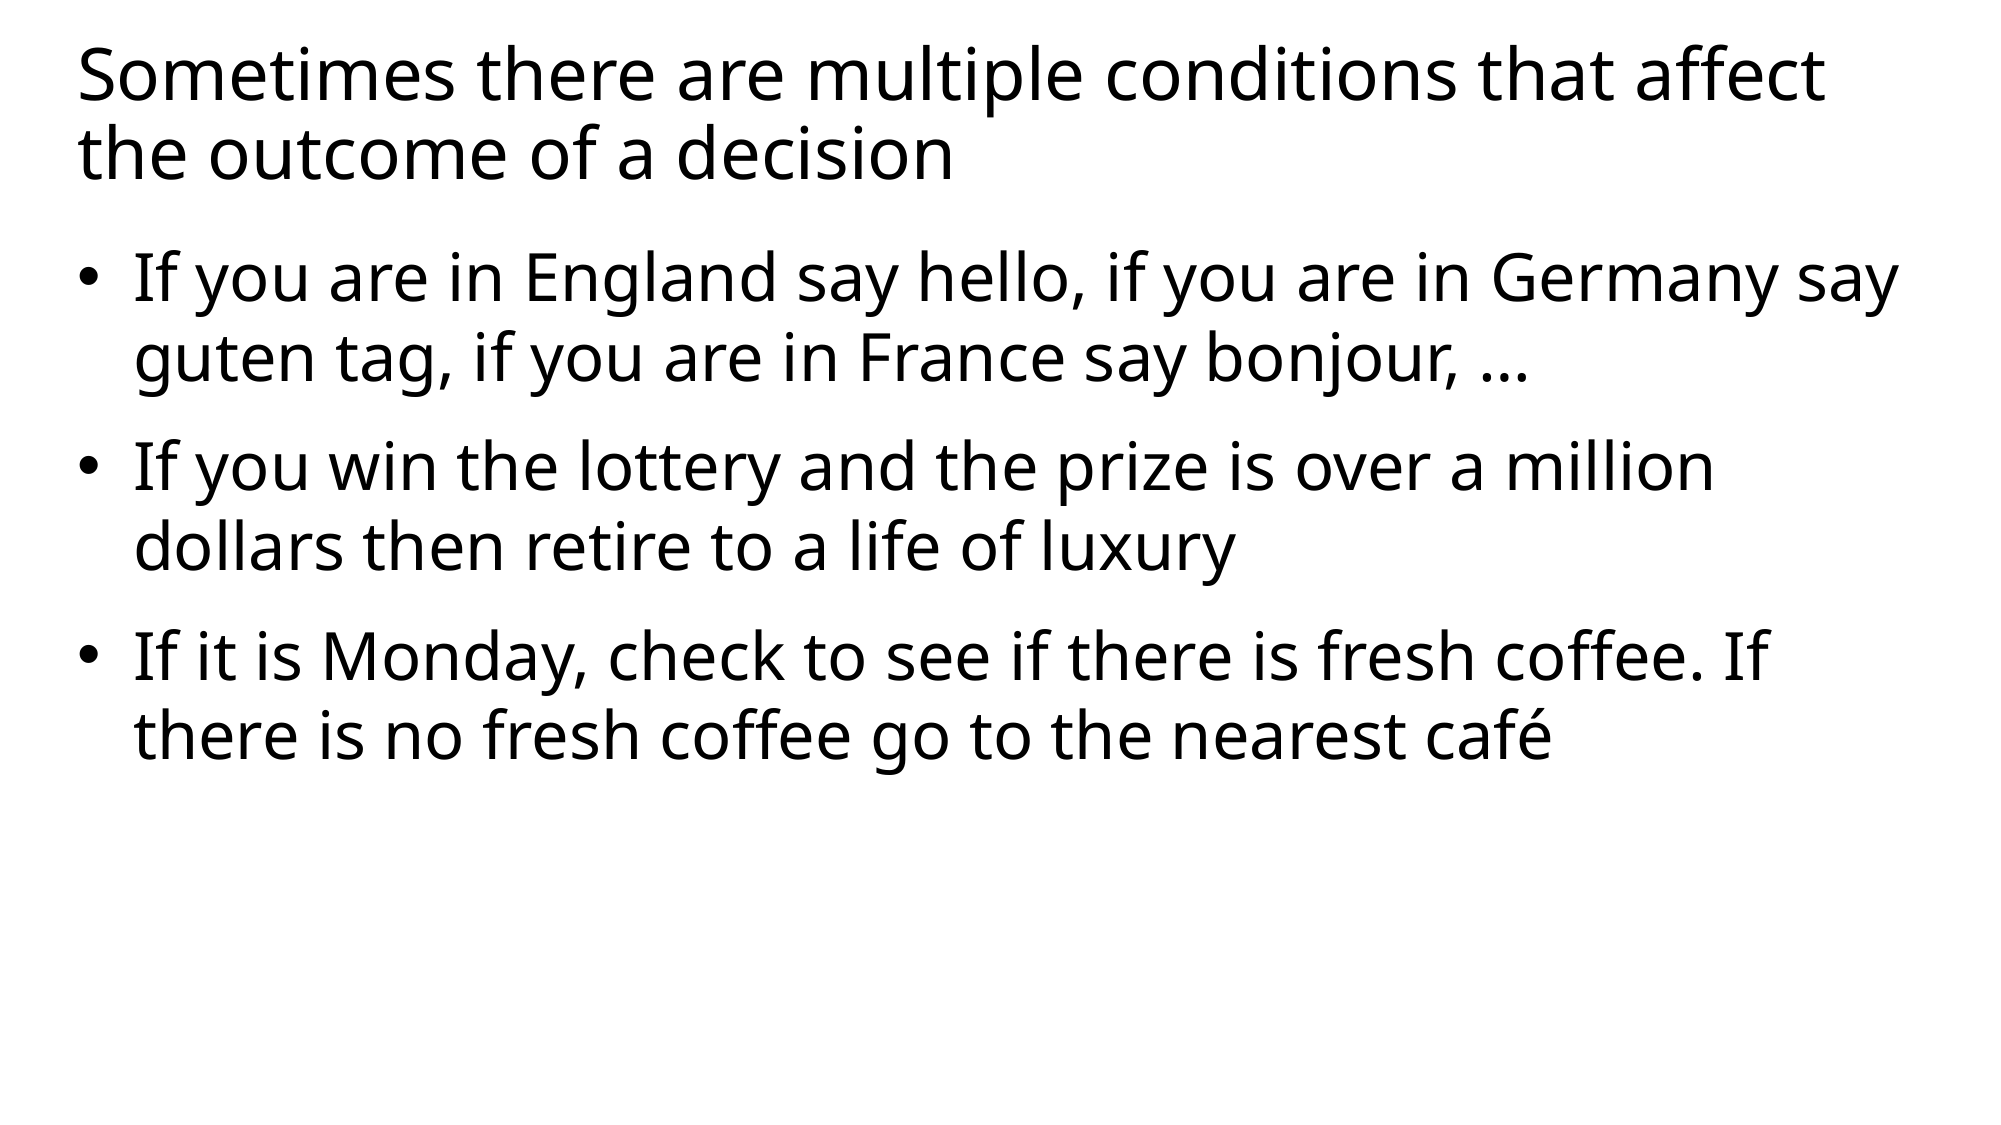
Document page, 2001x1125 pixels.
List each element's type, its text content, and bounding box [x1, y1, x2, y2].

title Sometimes there are multiple conditions that affect the outcome of a decision [62, 29, 1953, 205]
list If you are in England say hello, if you are in Germany say guten tag, if you are in France say bonjour, … If you win the lottery and the prize is over a million dollars then retire to a life of luxury If it is Monday, check to see if there is fresh coffee. If there is no fresh coffee go to the nearest café [62, 227, 1953, 1096]
